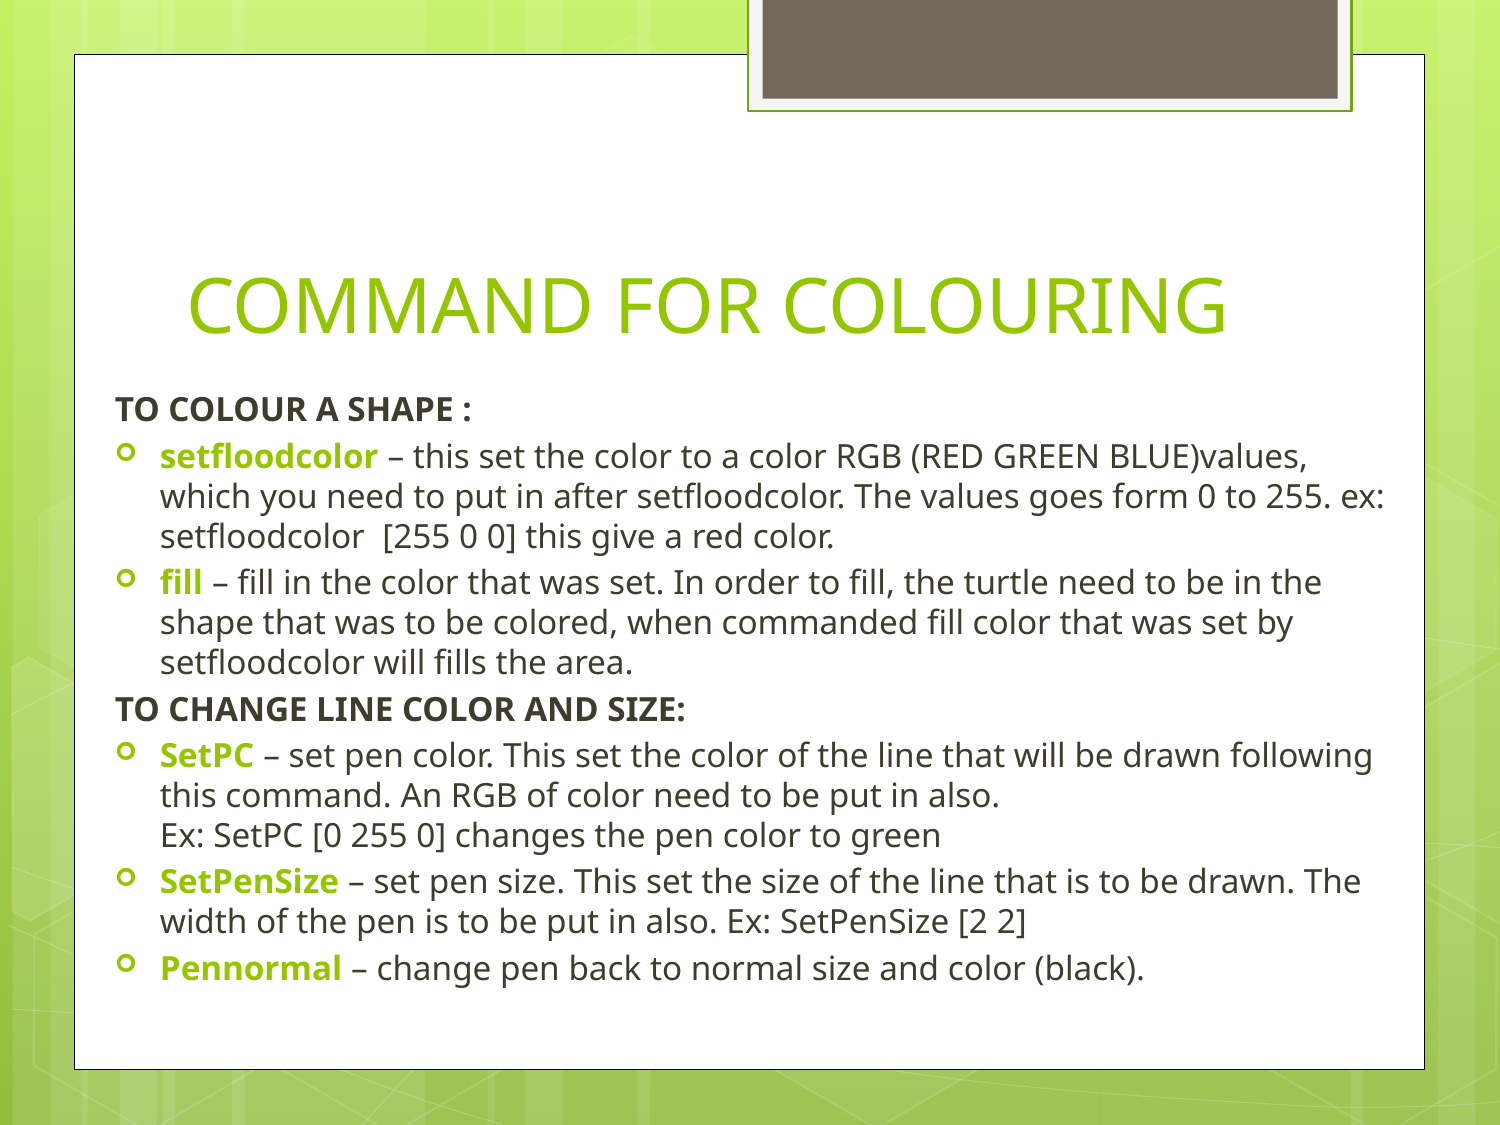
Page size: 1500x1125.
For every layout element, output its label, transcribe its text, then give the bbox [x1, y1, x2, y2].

list TO COLOUR A SHAPE : setfloodcolor – this set the color to a color RGB (RED GREEN BLUE)values, which you need to put in after setfloodcolor. The values goes form 0 to 255. ex: setfloodcolor [255 0 0] this give a red color. fill – fill in the color that was set. In order to fill, the turtle need to be in the shape that was to be colored, when commanded fill color that was set by setfloodcolor will fills the area. TO CHANGE LINE COLOR AND SIZE: SetPC – set pen color. This set the color of the line that will be drawn following this command. An RGB of color need to be put in also. Ex: SetPC [0 255 0] changes the pen color to green SetPenSize – set pen size. This set the size of the line that is to be drawn. The width of the pen is to be put in also. Ex: SetPenSize [2 2] Pennormal – change pen back to normal size and color (black). [88, 381, 1412, 1047]
title COMMAND FOR COLOURING [171, 168, 1324, 357]
